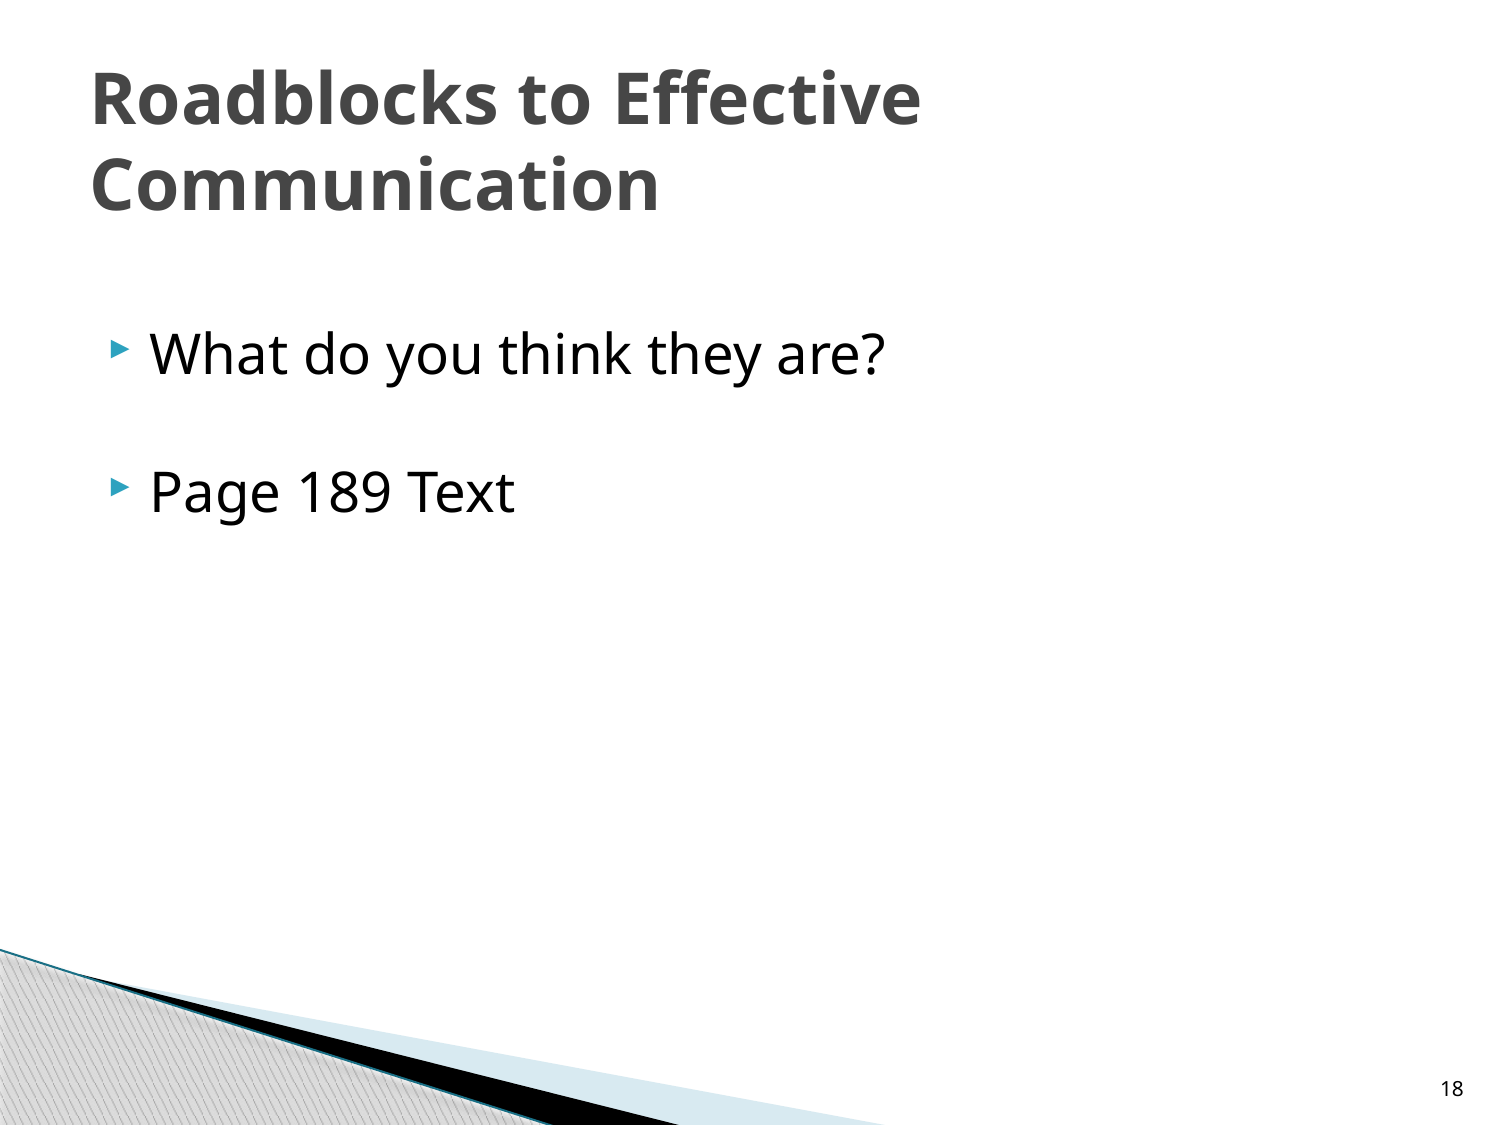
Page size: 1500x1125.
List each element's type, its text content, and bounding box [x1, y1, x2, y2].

list What do you think they are? Page 189 Text [75, 243, 1425, 986]
slide_number 18 [1418, 1051, 1479, 1112]
title Roadblocks to Effective Communication [75, 45, 1425, 233]
